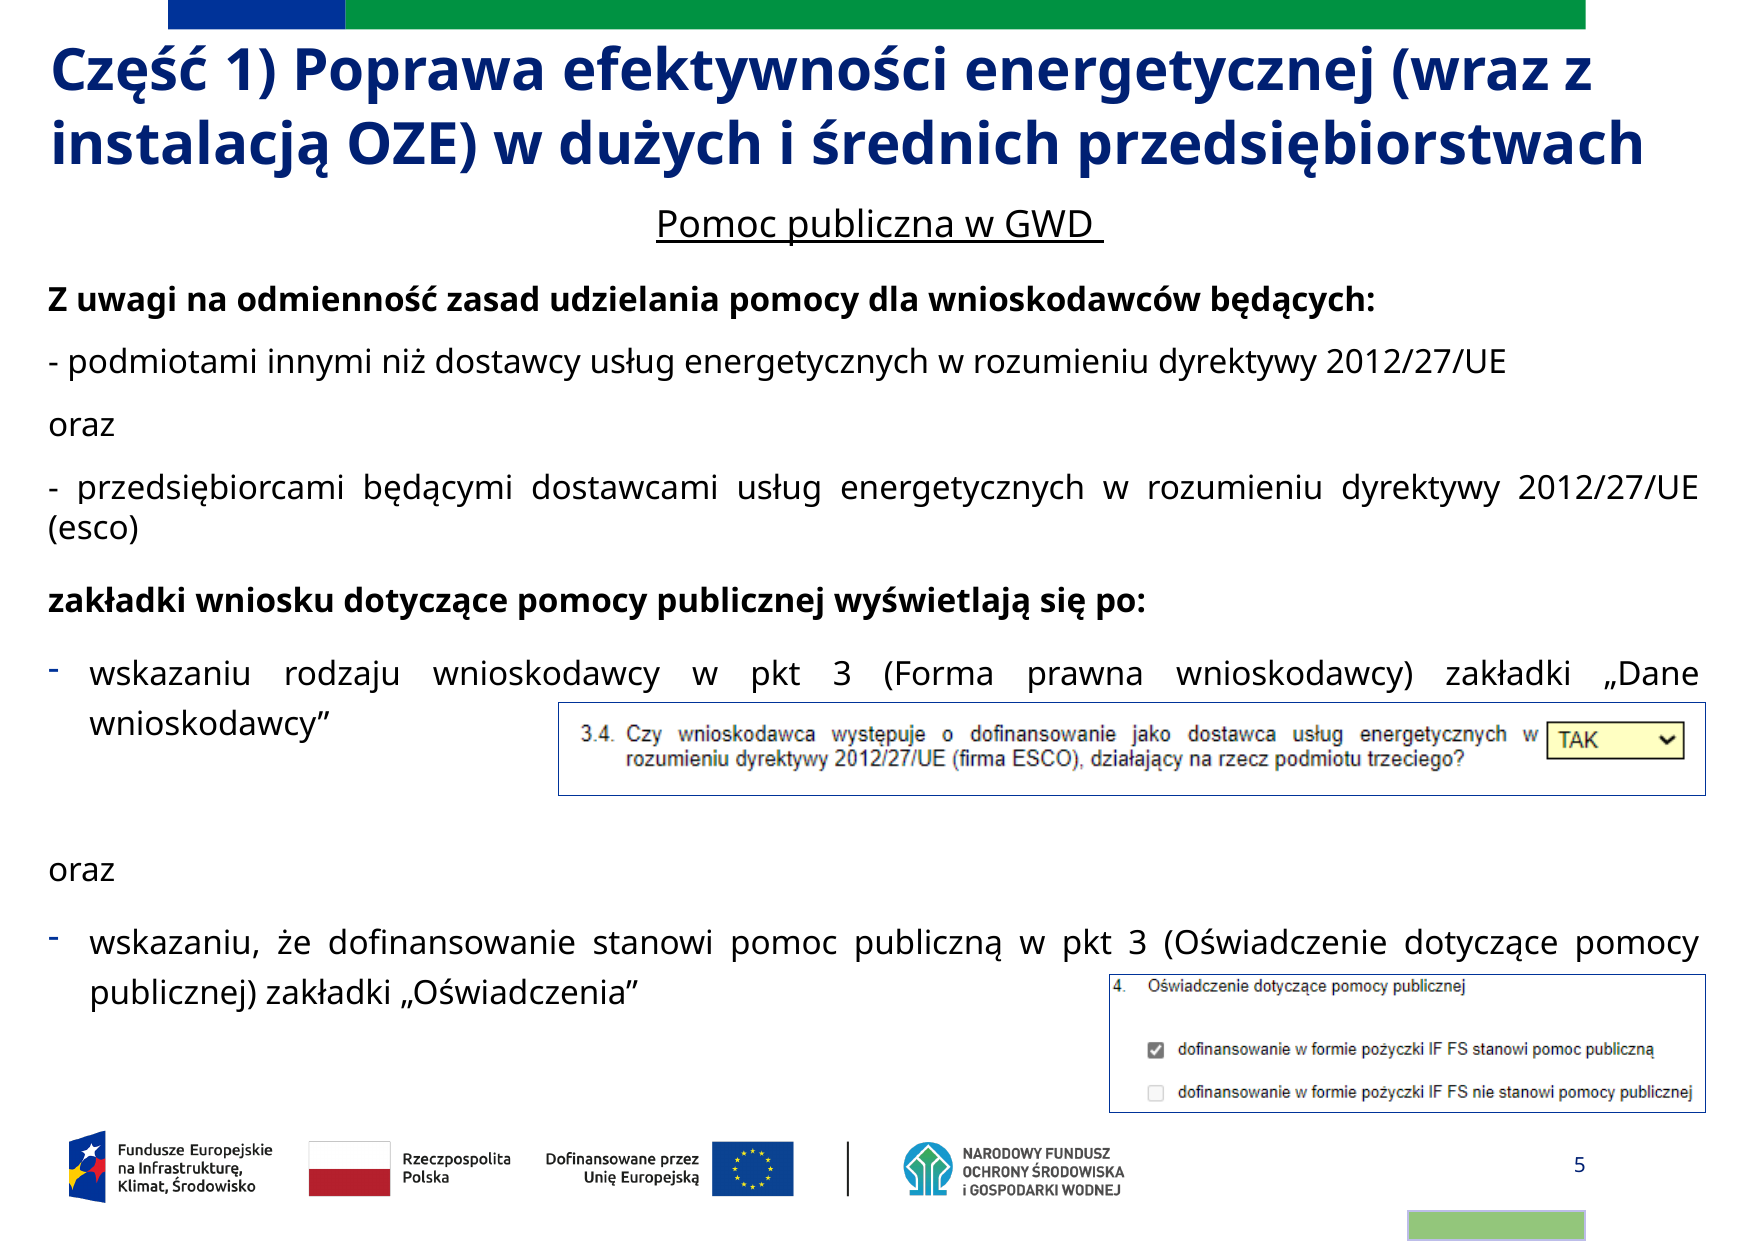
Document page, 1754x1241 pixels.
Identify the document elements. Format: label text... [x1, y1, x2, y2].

list Pomoc publiczna w GWD Z uwagi na odmienność zasad udzielania pomocy dla wnioskodawców będących: - podmiotami innymi niż dostawcy usług energetycznych w rozumieniu dyrektywy 2012/27/UE oraz - przedsiębiorcami będącymi dostawcami usług energetycznych w rozumieniu dyrektywy 2012/27/UE (esco) zakładki wniosku dotyczące pomocy publicznej wyświetlają się po: wskazaniu rodzaju wnioskodawcy w pkt 3 (Forma prawna wnioskodawcy) zakładki „Dane wnioskodawcy” oraz wskazaniu, że dofinansowanie stanowi pomoc publiczną w pkt 3 (Oświadczenie dotyczące pomocy publicznej) zakładki „Oświadczenia” [48, 194, 1702, 1241]
picture [49, 974, 1706, 1221]
picture [557, 702, 1706, 796]
title Część 1) Poprawa efektywności energetycznej (wraz z instalacją OZE) w dużych i średnich przedsiębiorstwach [50, 27, 1704, 116]
slide_number 5 [1408, 1151, 1586, 1181]
